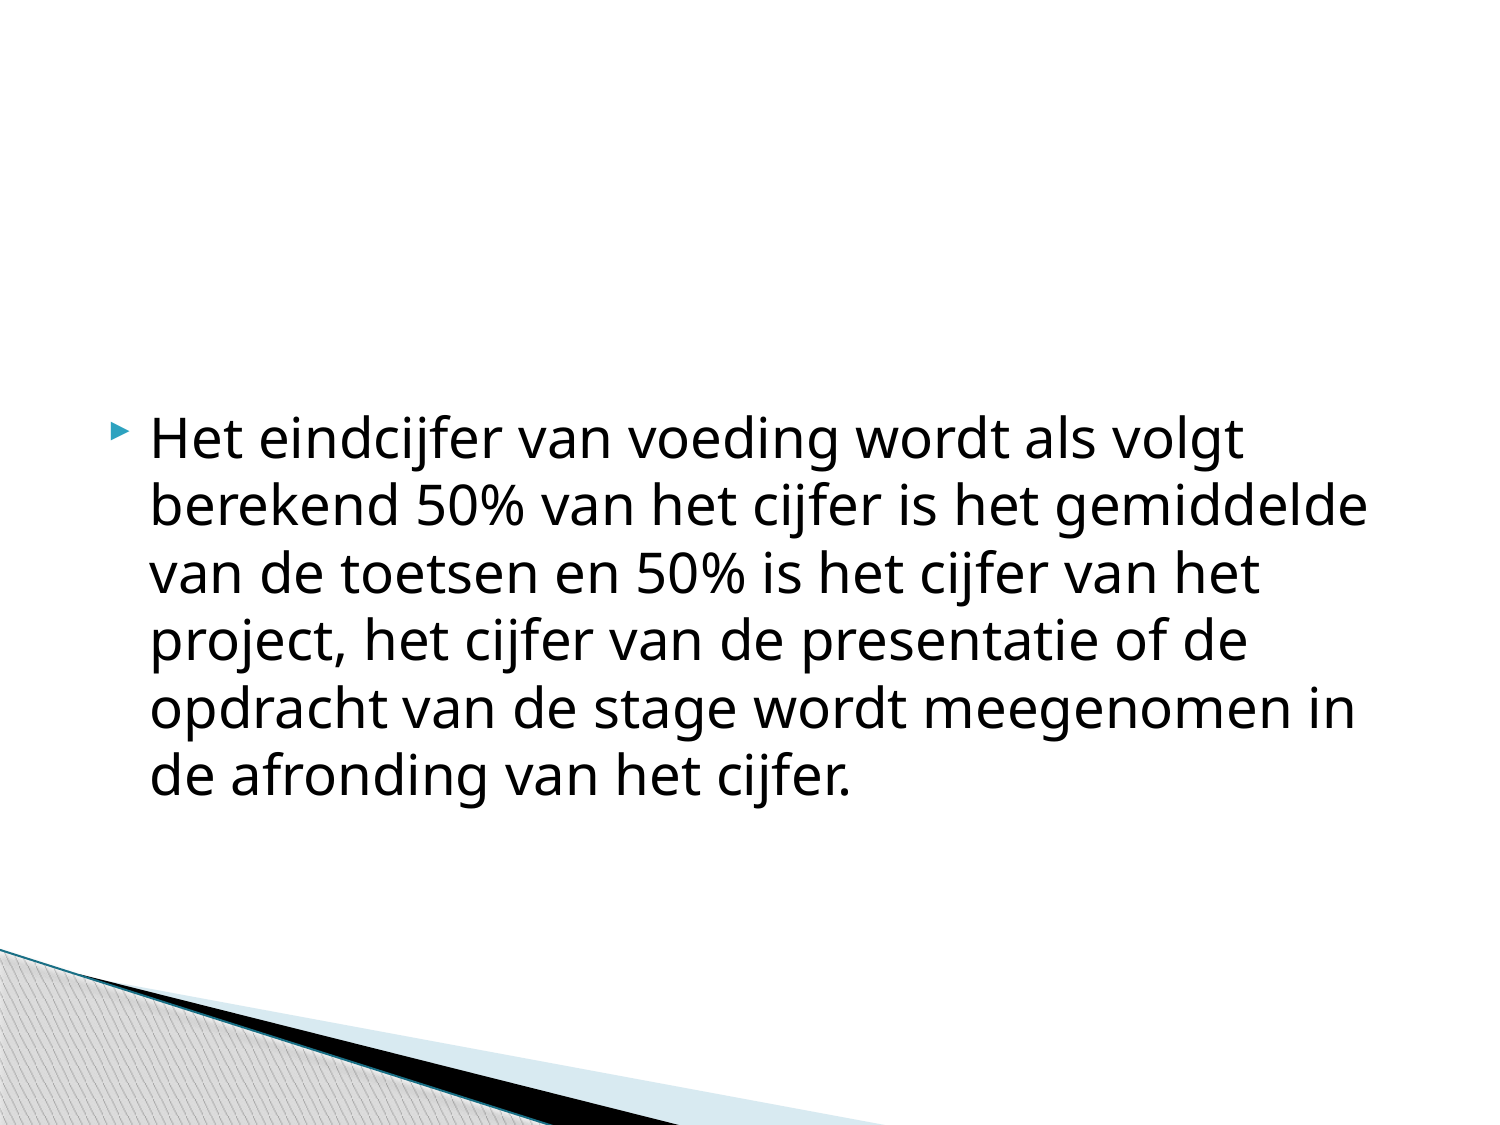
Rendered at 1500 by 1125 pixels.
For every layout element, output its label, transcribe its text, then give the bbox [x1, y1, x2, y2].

list Het eindcijfer van voeding wordt als volgt berekend 50% van het cijfer is het gemiddelde van de toetsen en 50% is het cijfer van het project, het cijfer van de presentatie of de opdracht van de stage wordt meegenomen in de afronding van het cijfer. [75, 243, 1425, 986]
